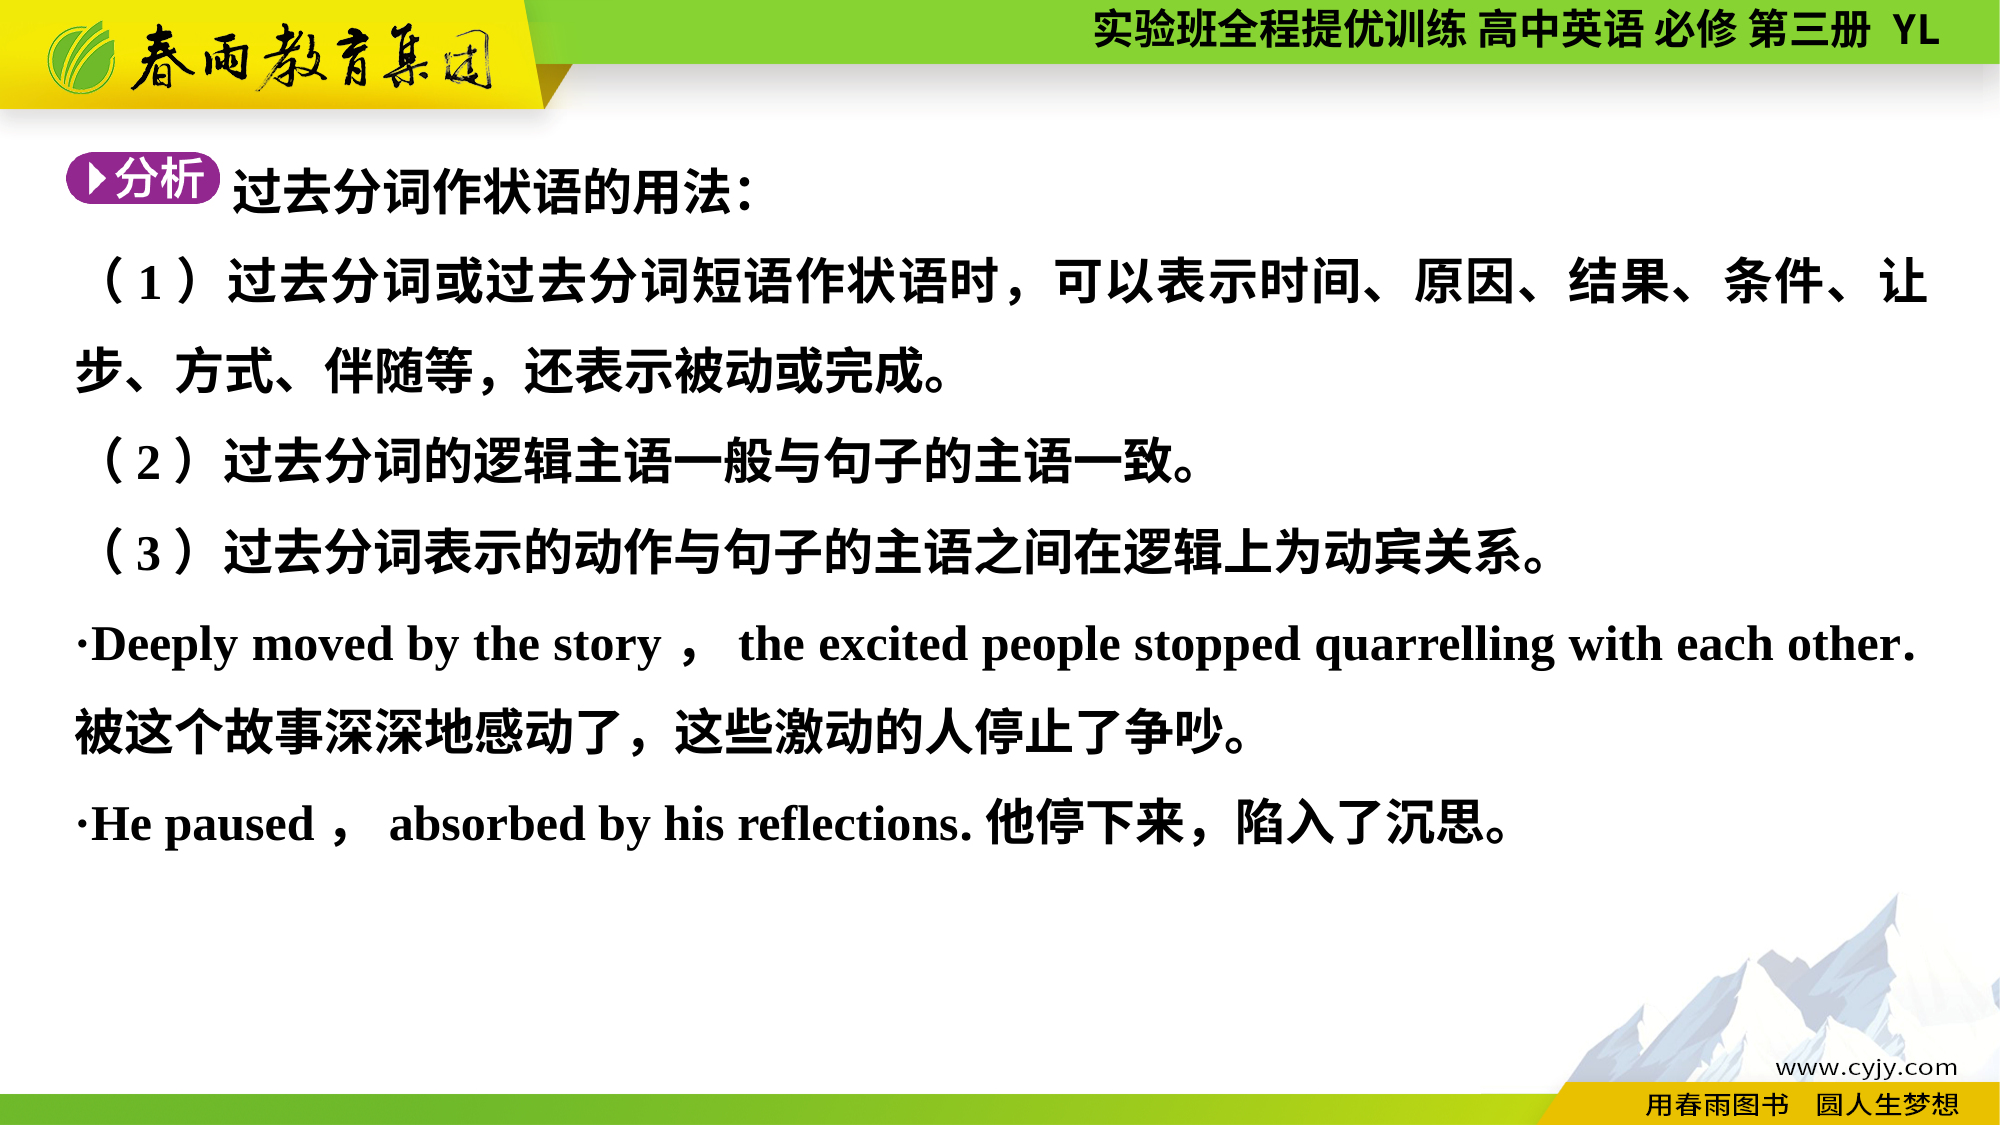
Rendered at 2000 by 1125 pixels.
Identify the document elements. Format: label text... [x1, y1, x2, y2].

picture [0, 0, 2000, 1125]
list 过去分词作状语的用法： （1）过去分词或过去分词短语作状语时，可以表示时间、原因、结果、条件、让步、方式、伴随等，还表示被动或完成。 （2）过去分词的逻辑主语一般与句子的主语一致。 （3）过去分词表示的动作与句子的主语之间在逻辑上为动宾关系。 ·Deeply moved by the story，the excited people stopped quarrelling with each other.被这个故事深深地感动了，这些激动的人停止了争吵。 ·He paused，absorbed by his reflections.他停下来，陷入了沉思。 [59, 122, 1944, 865]
